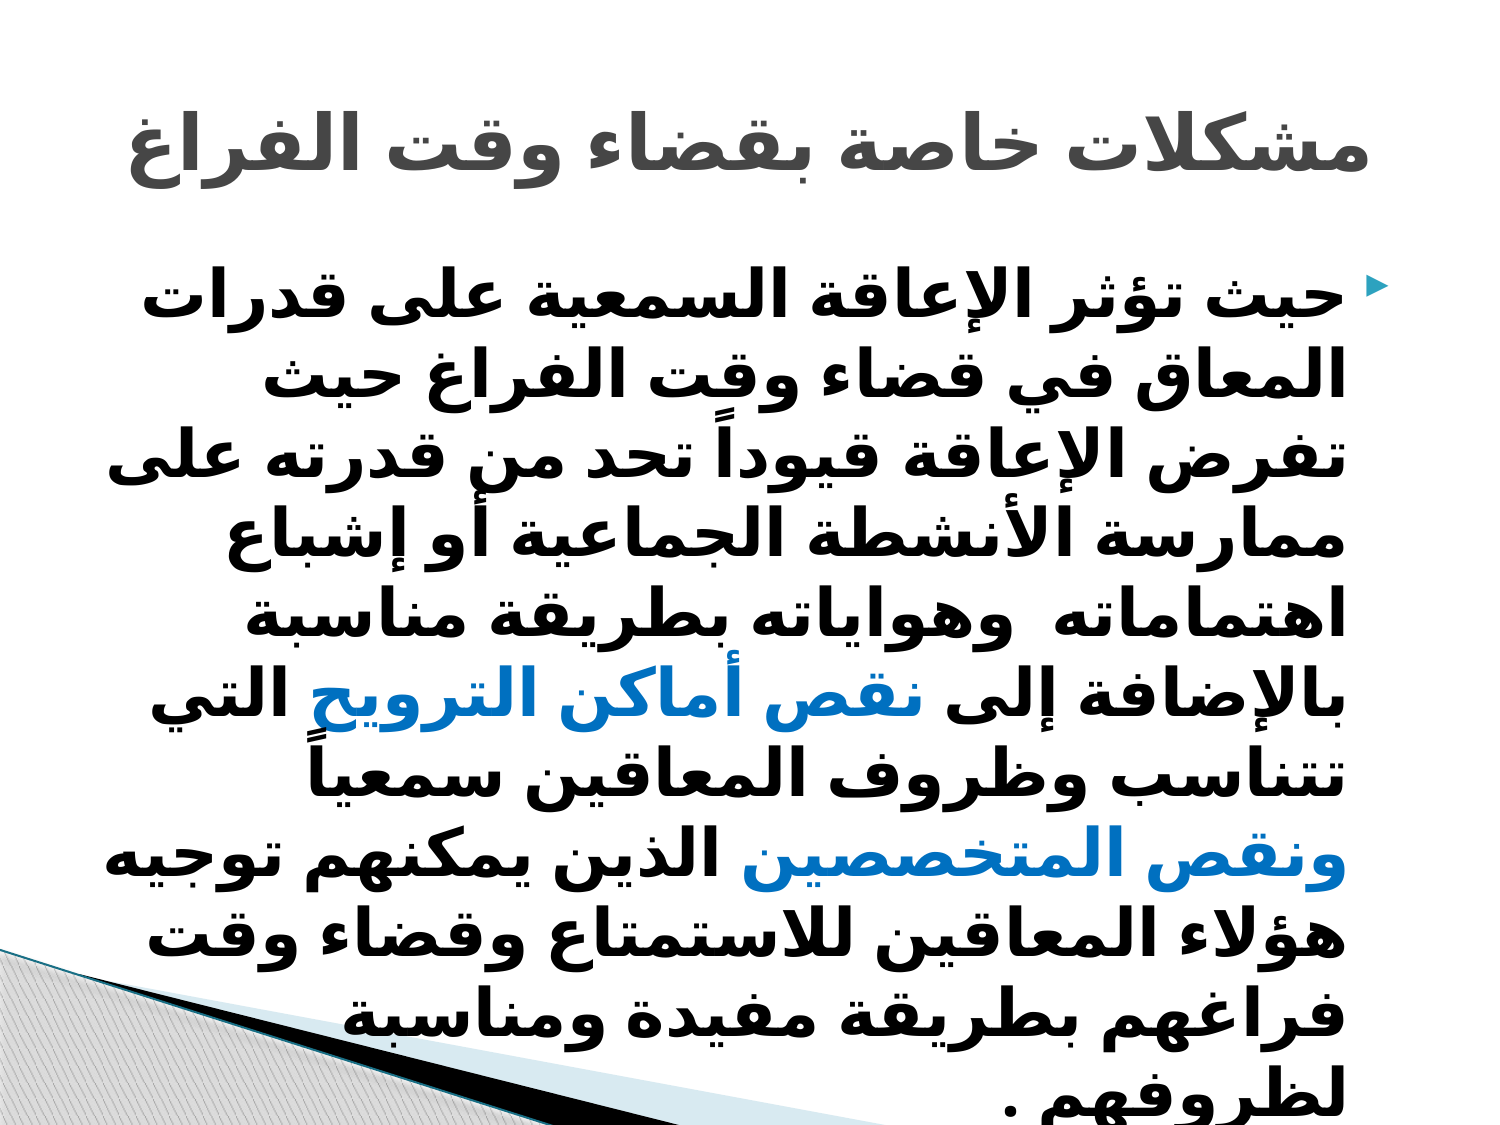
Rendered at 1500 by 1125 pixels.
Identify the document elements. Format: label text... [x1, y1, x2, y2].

list حيث تؤثر الإعاقة السمعية على قدرات المعاق في قضاء وقت الفراغ حيث تفرض الإعاقة قيوداً تحد من قدرته على ممارسة الأنشطة الجماعية أو إشباع اهتماماته وهواياته بطريقة مناسبة بالإضافة إلى نقص أماكن الترويح التي تتناسب وظروف المعاقين سمعياً ونقص المتخصصين الذين يمكنهم توجيه هؤلاء المعاقين للاستمتاع وقضاء وقت فراغهم بطريقة مفيدة ومناسبة لظروفهم . [75, 243, 1425, 986]
title مشكلات خاصة بقضاء وقت الفراغ [75, 45, 1425, 233]
